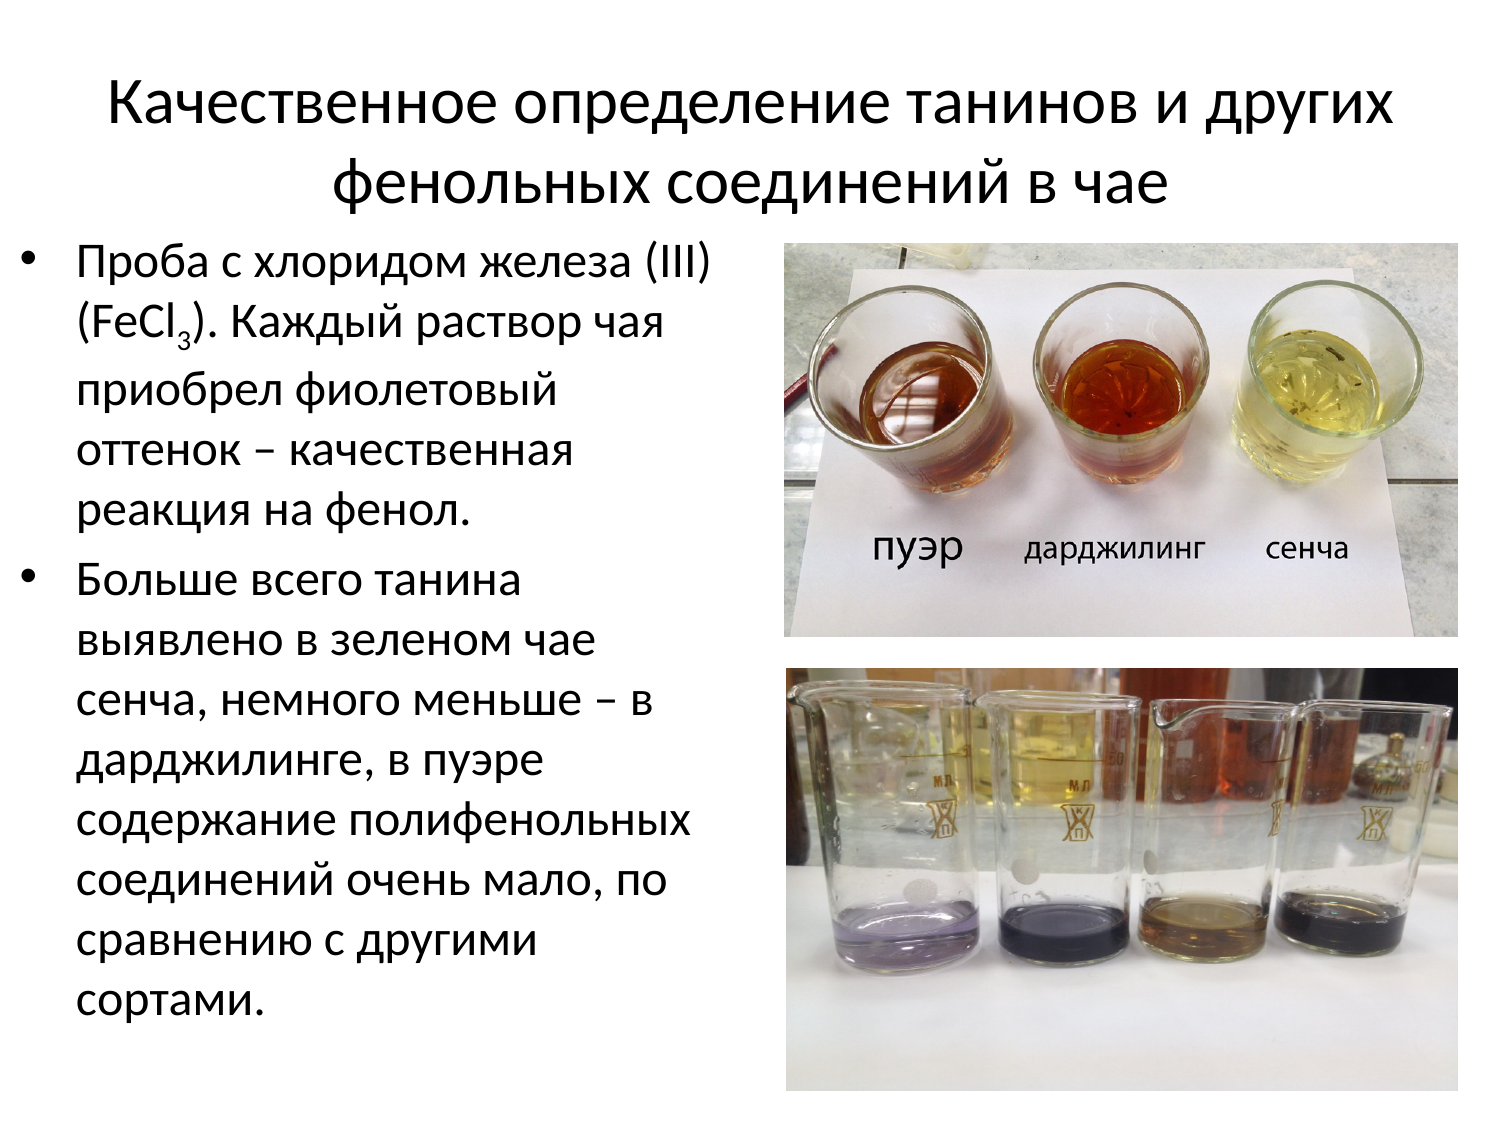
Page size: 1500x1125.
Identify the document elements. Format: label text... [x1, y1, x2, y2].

picture [784, 243, 1458, 637]
list Проба с хлоридом железа (III) (FeCl3). Каждый раствор чая приобрел фиолетовый оттенок – качественная реакция на фенол. Больше всего танина выявлено в зеленом чае сенча, немного меньше – в дарджилинге, в пуэре содержание полифенольных соединений очень мало, по сравнению с другими сортами. [4, 219, 739, 1094]
title Качественное определение танинов и других фенольных соединений в чае [76, 42, 1427, 231]
picture [785, 668, 1458, 1091]
